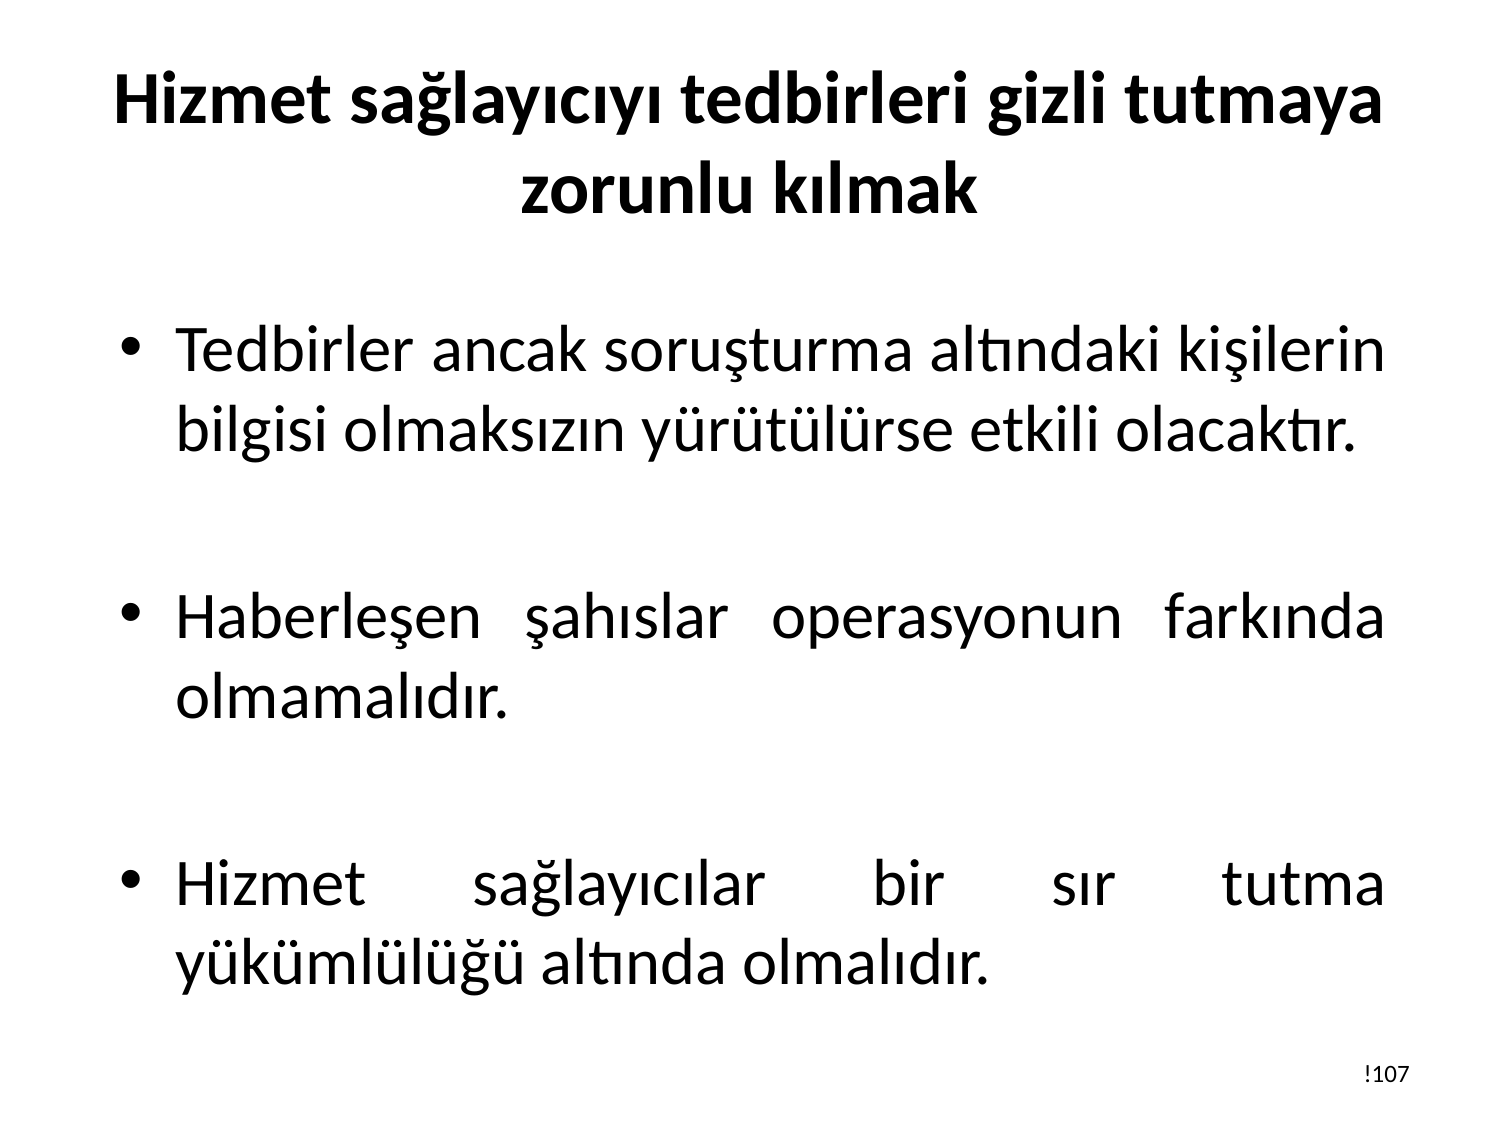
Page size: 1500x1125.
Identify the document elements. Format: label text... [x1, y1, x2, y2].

slide_number !107 [1074, 1042, 1425, 1103]
title Hizmet sağlayıcıyı tedbirleri gizli tutmaya zorunlu kılmak [74, 44, 1426, 233]
list Tedbirler ancak soruşturma altındaki kişilerin bilgisi olmaksızın yürütülürse etkili olacaktır. Haberleşen şahıslar operasyonun farkında olmamalıdır. Hizmet sağlayıcılar bir sır tutma yükümlülüğü altında olmalıdır. [103, 297, 1403, 1041]
